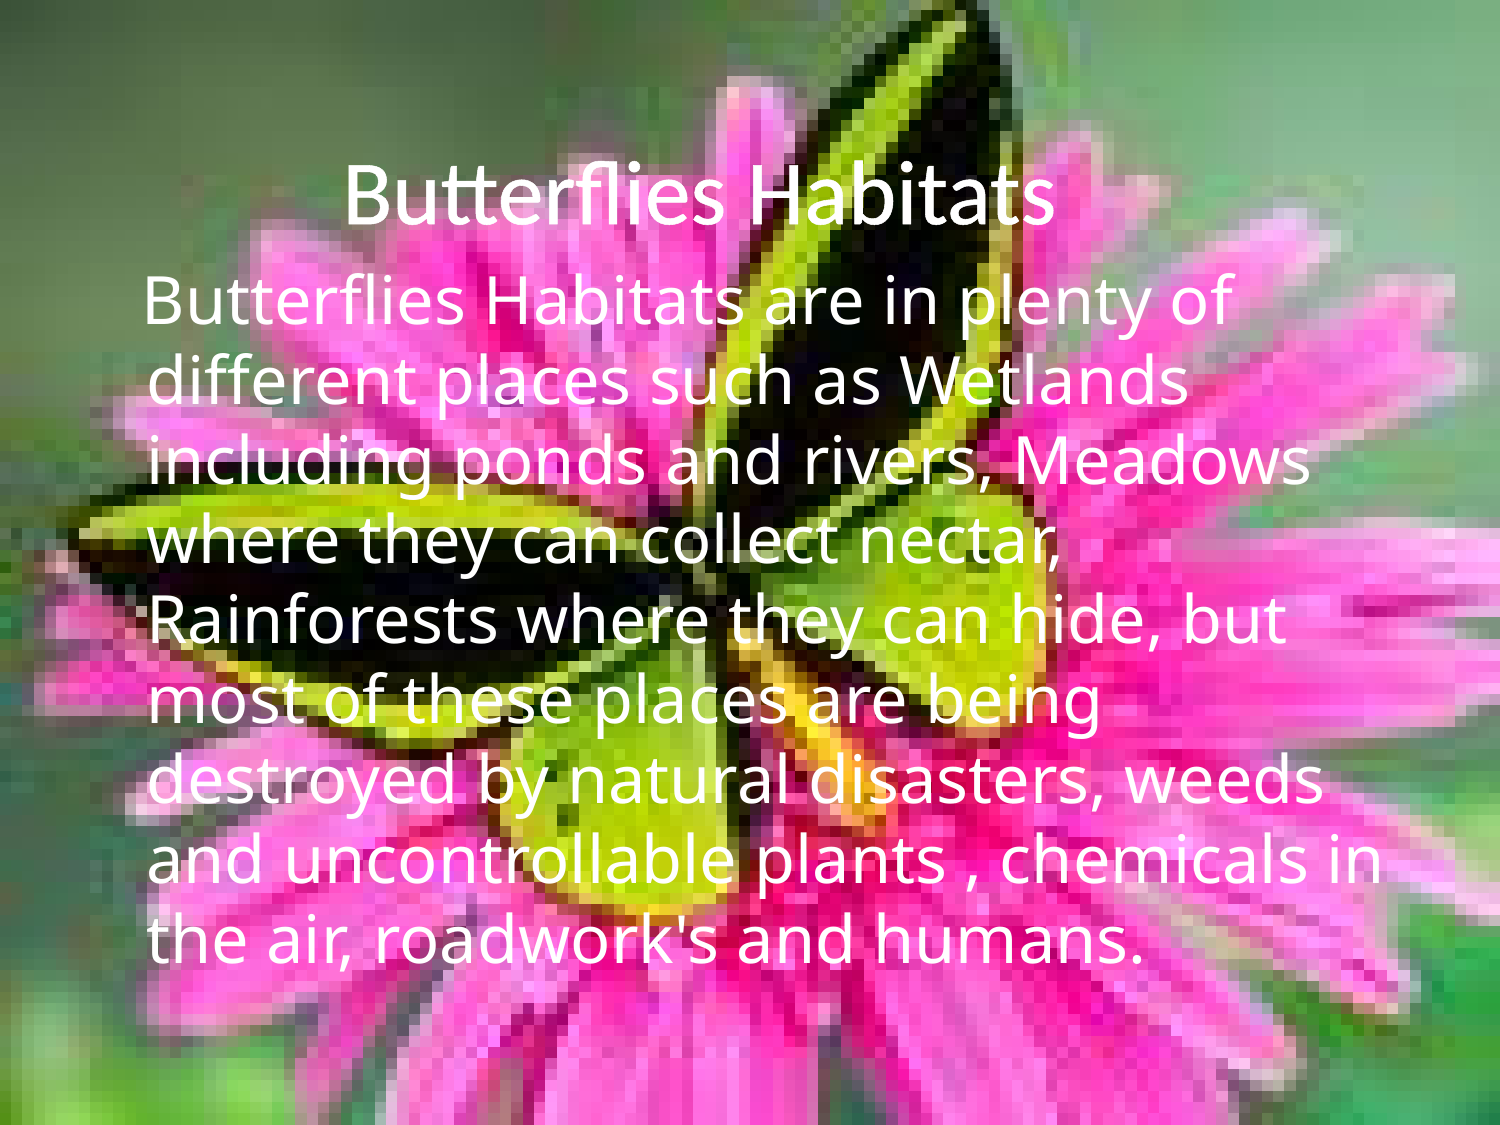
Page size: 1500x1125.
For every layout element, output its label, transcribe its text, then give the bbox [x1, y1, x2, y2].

title Butterflies Habitats [24, 0, 1375, 375]
list Butterflies Habitats are in plenty of different places such as Wetlands including ponds and rivers, Meadows where they can collect nectar, Rainforests where they can hide, but most of these places are being destroyed by natural disasters, weeds and uncontrollable plants , chemicals in the air, roadwork's and humans. [75, 249, 1425, 993]
picture [0, 0, 1500, 1125]
